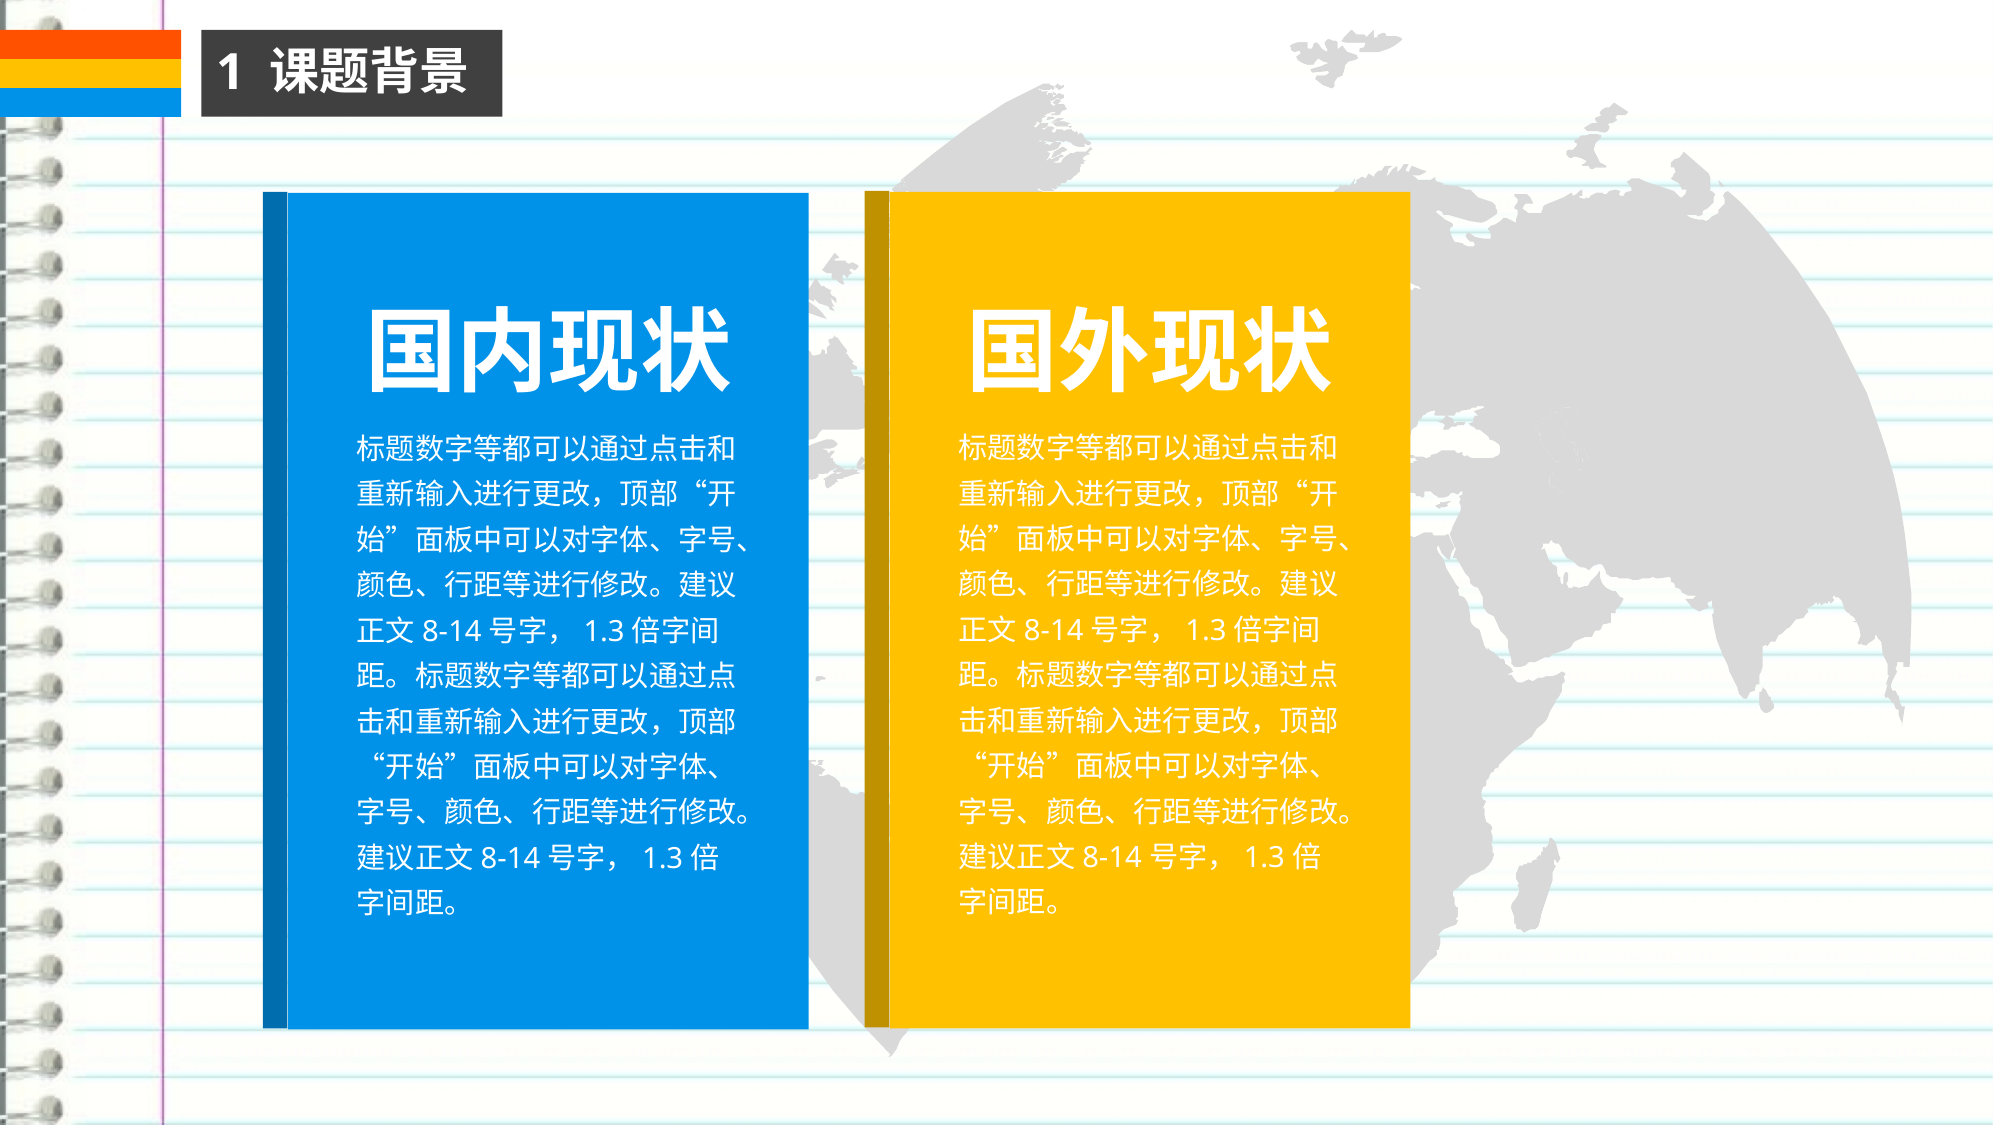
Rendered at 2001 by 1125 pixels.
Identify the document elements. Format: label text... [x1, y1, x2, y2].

list 1 课题背景 [200, 29, 503, 118]
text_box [262, 191, 809, 1030]
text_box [864, 190, 1411, 1029]
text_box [708, 29, 1912, 1058]
picture [0, 0, 2001, 1125]
